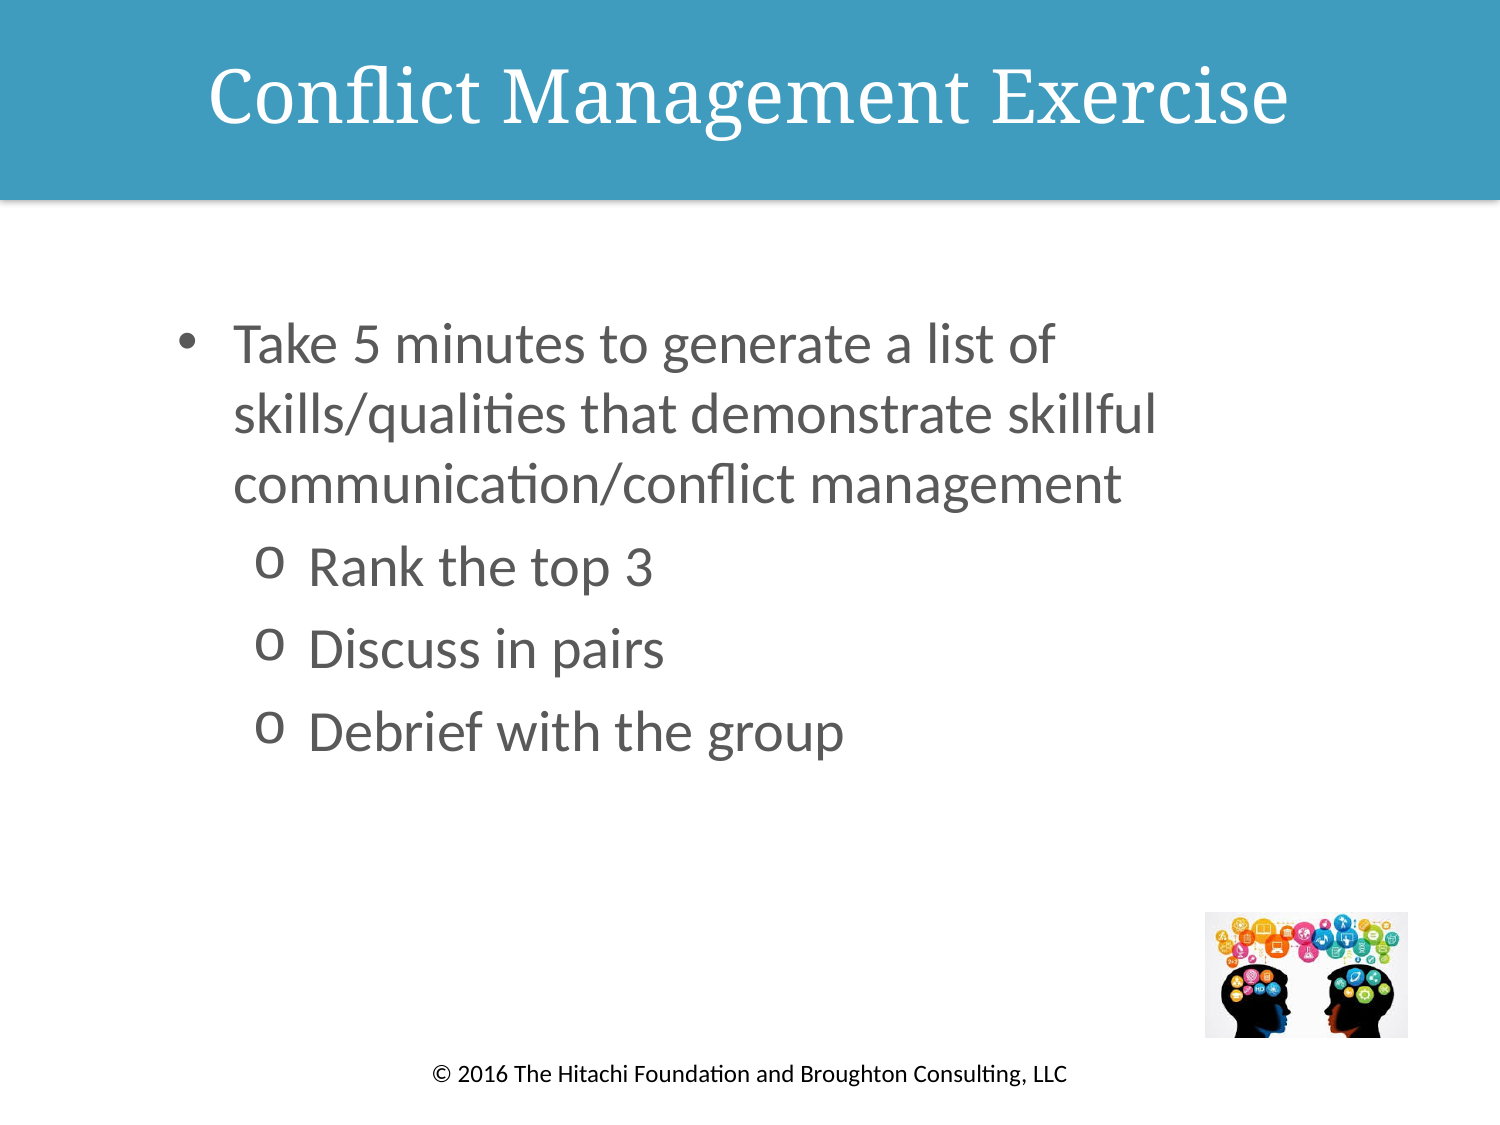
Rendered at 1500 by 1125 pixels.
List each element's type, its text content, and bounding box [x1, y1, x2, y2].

text_box Take 5 minutes to generate a list of skills/qualities that demonstrate skillful communication/conflict management Rank the top 3 Discuss in pairs Debrief with the group [87, 297, 1400, 770]
picture [1204, 912, 1408, 1038]
title Conflict Management Exercise [112, 24, 1388, 163]
